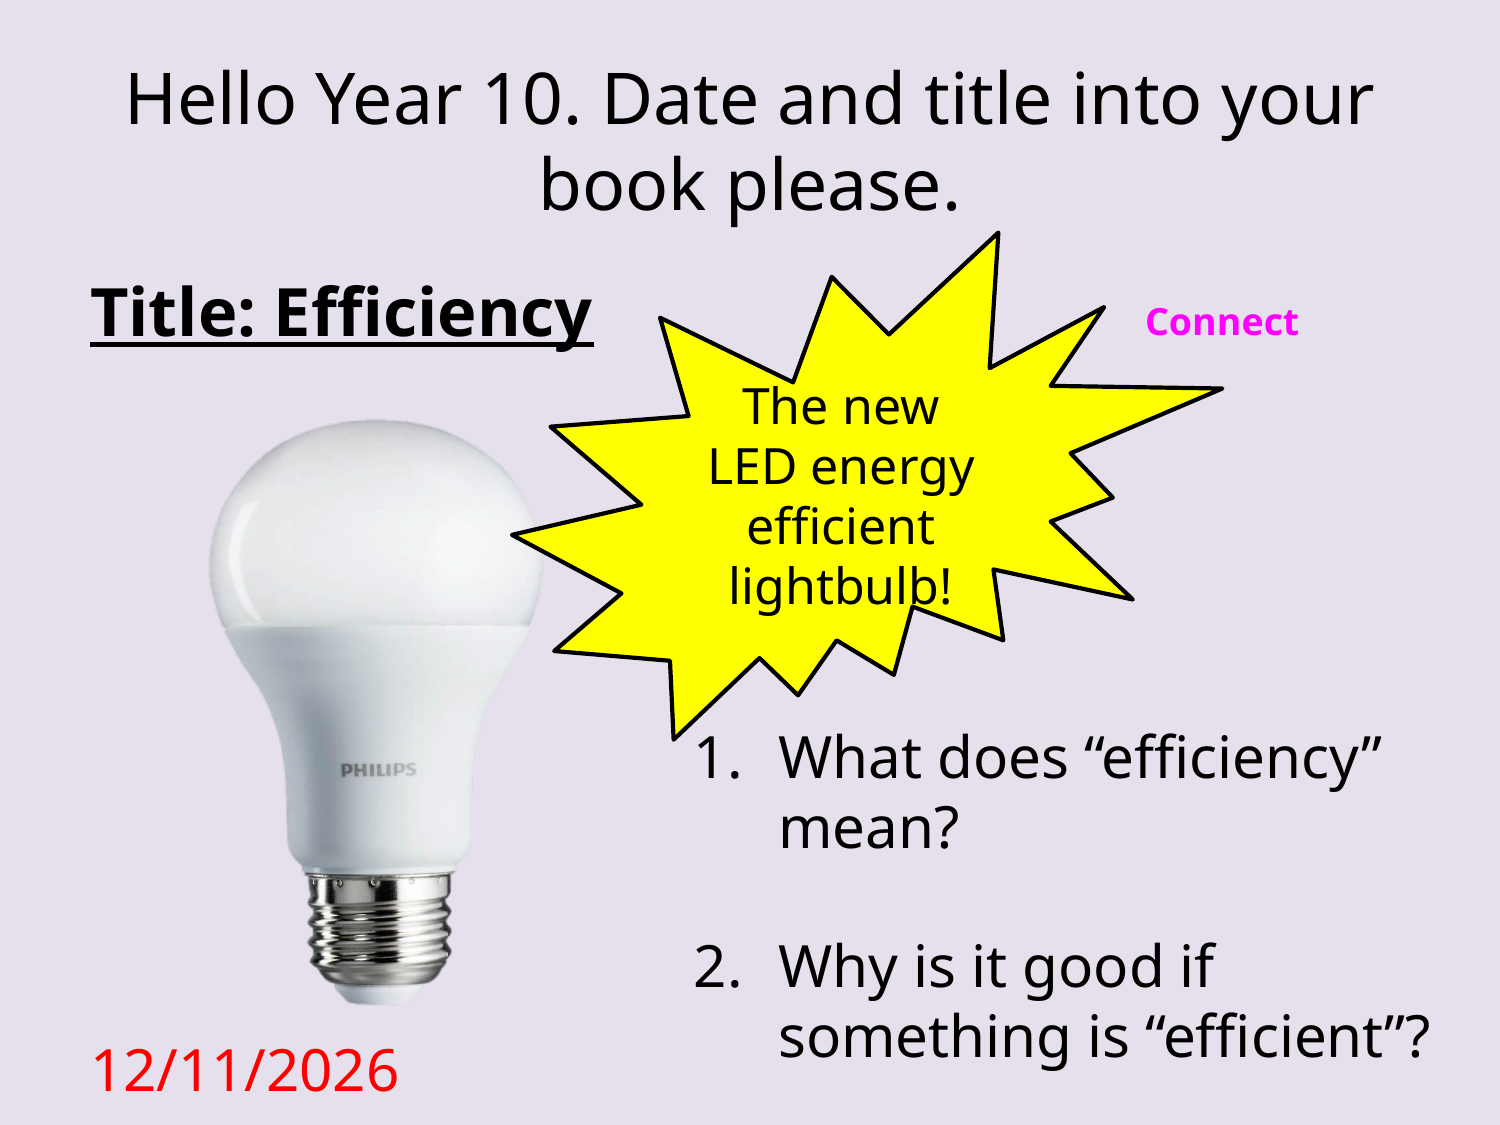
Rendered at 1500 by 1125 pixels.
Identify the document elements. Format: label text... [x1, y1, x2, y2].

list Title: Efficiency [707, 262, 1425, 712]
title Hello Year 10. Date and title into your book please. [75, 45, 1425, 233]
text_box The new LED energy efficient lightbulb! [657, 230, 1225, 712]
list Title: Efficiency [75, 262, 962, 388]
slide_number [75, 1043, 425, 1103]
picture [52, 389, 699, 1036]
text_box Connect [1130, 290, 1315, 351]
text_box What does “efficiency” mean? Why is it good if something is “efficient”? [679, 712, 1500, 1077]
